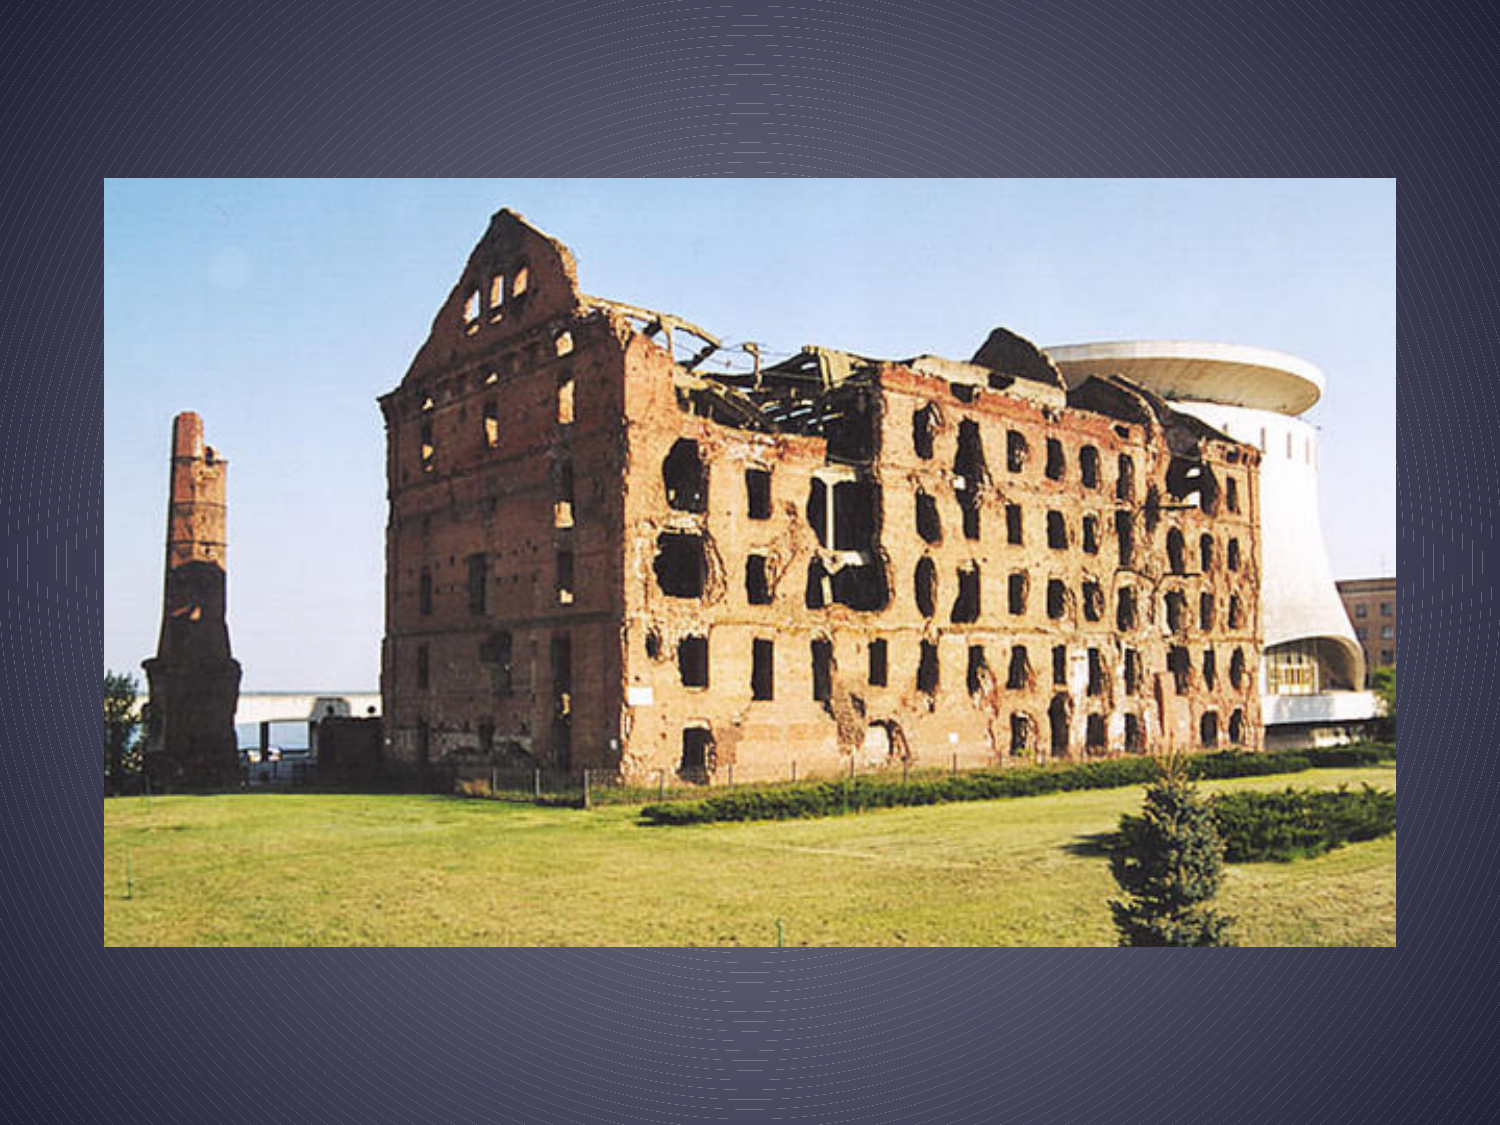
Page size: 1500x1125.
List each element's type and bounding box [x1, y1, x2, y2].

picture [103, 177, 1396, 948]
